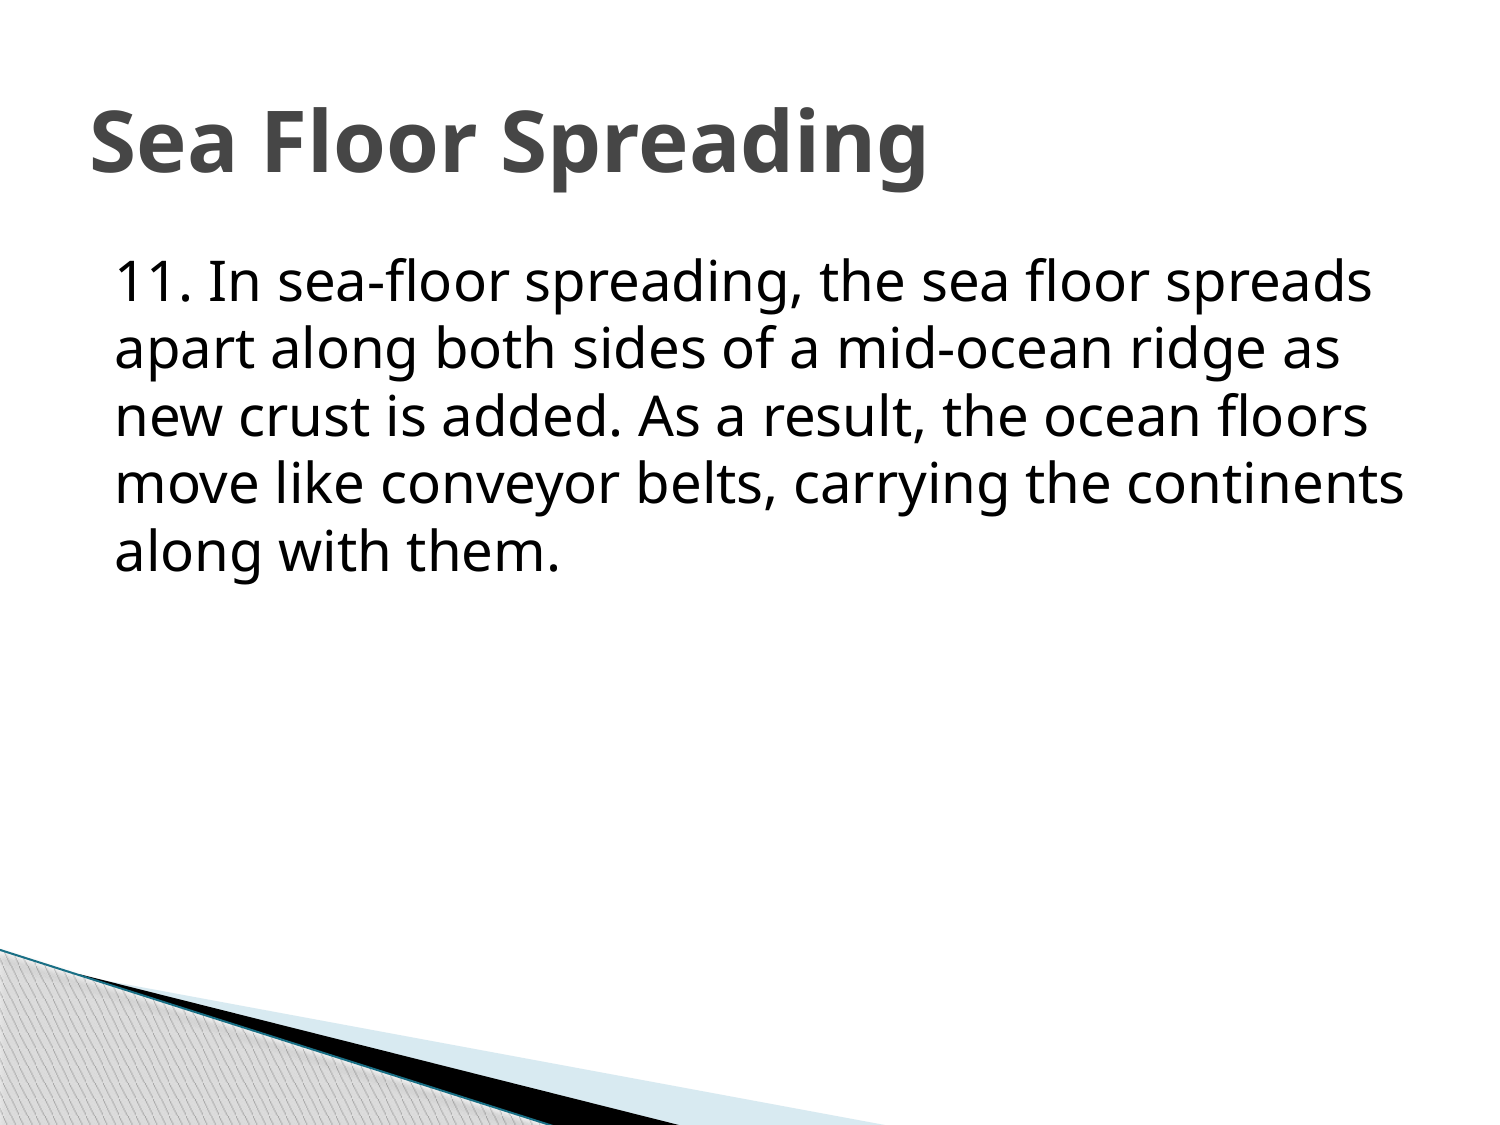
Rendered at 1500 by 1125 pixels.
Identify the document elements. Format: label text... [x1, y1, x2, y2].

text_box 11. In sea-floor spreading, the sea floor spreads apart along both sides of a mid-ocean ridge as new crust is added. As a result, the ocean floors move like conveyor belts, carrying the continents along with them. [99, 237, 1438, 590]
title Sea Floor Spreading [75, 45, 1425, 233]
